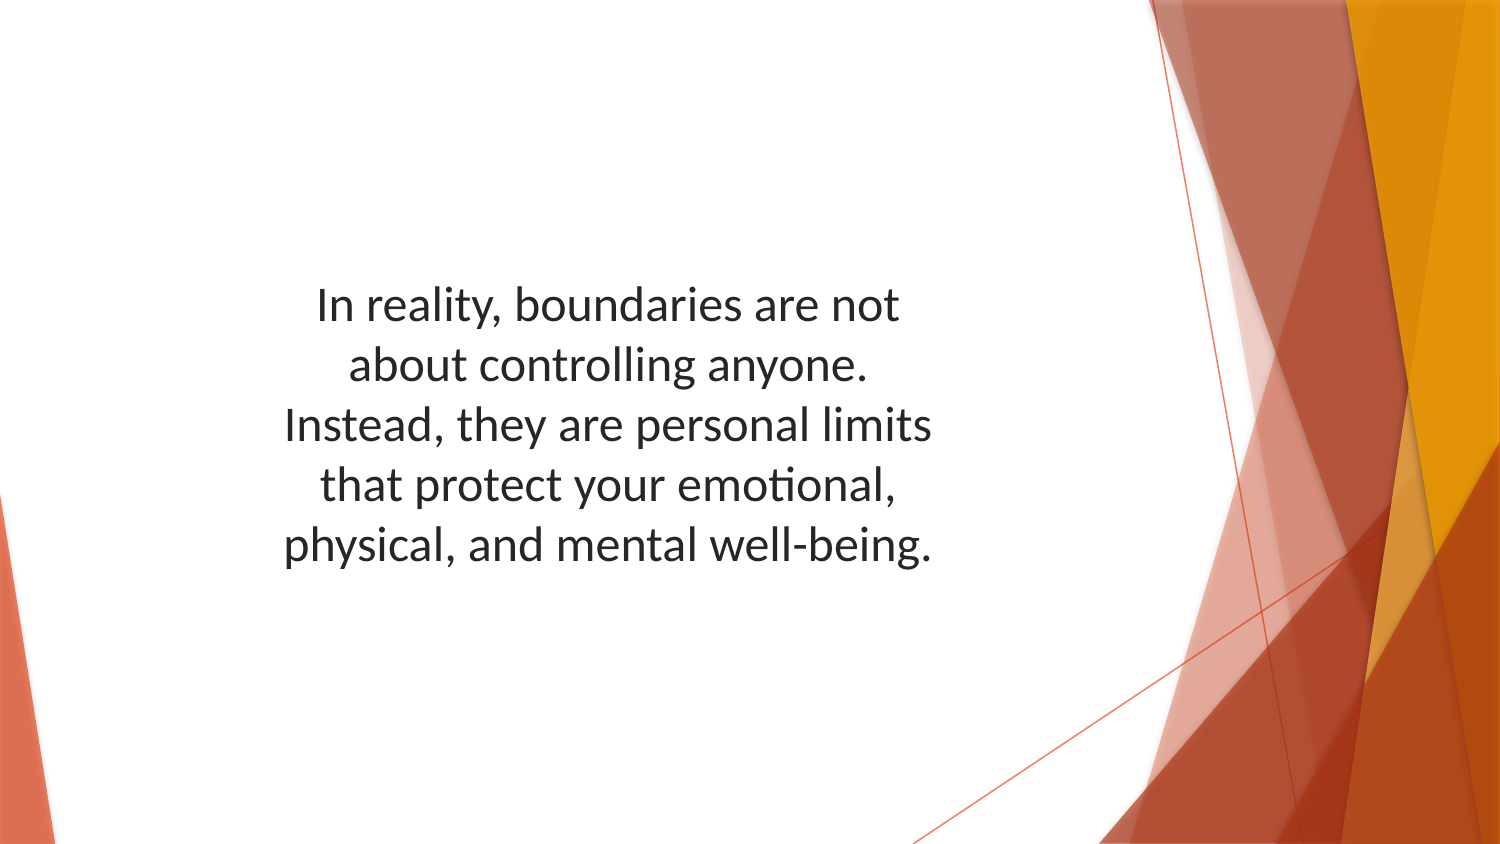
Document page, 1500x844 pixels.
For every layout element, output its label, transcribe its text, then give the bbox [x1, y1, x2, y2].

list In reality, boundaries are not about controlling anyone. Instead, they are personal limits that protect your emotional, physical, and mental well-being. [265, 114, 951, 729]
